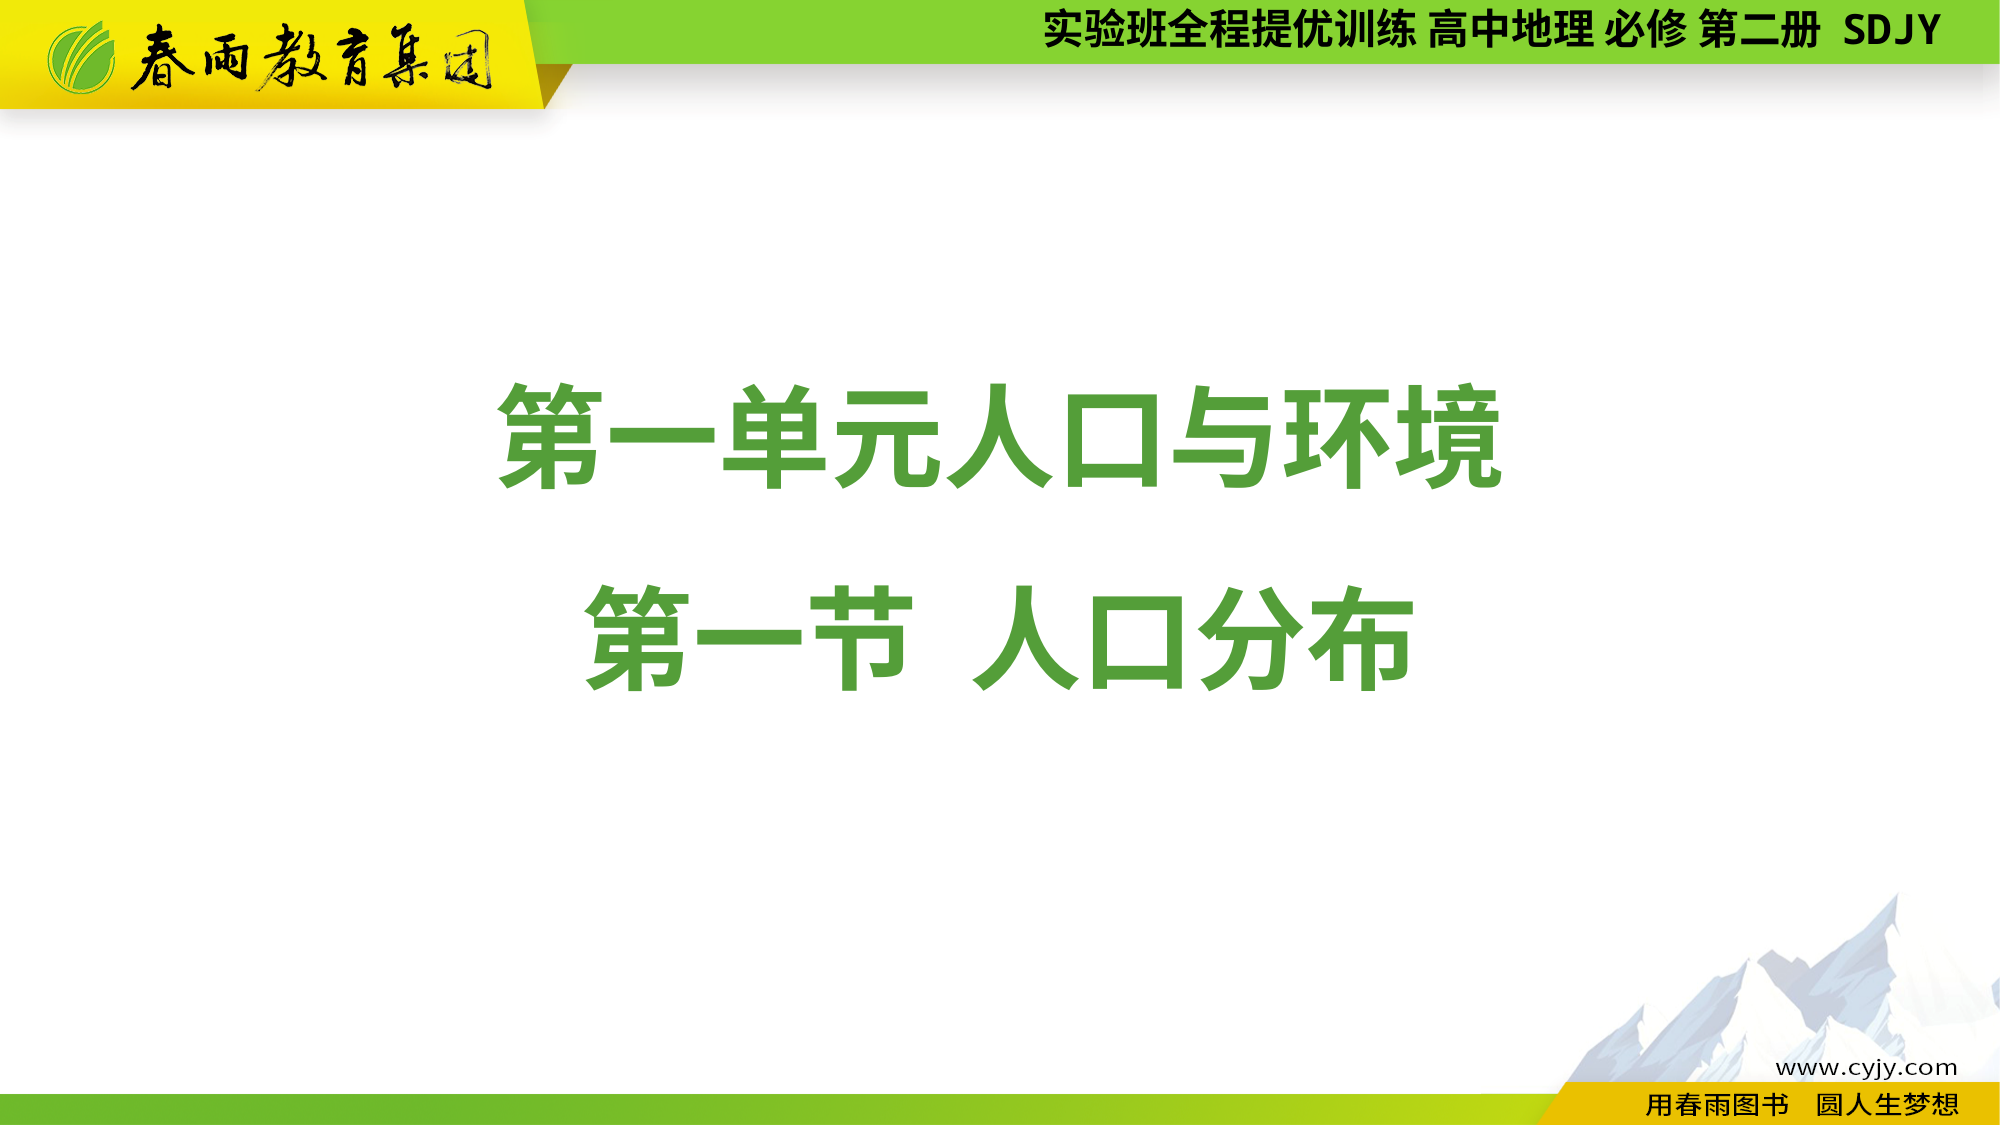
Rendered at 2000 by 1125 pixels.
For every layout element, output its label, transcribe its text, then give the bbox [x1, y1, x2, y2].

text_box 第一单元人口与环境 第一节 人口分布 [54, 291, 1946, 712]
picture [0, 0, 2000, 1125]
